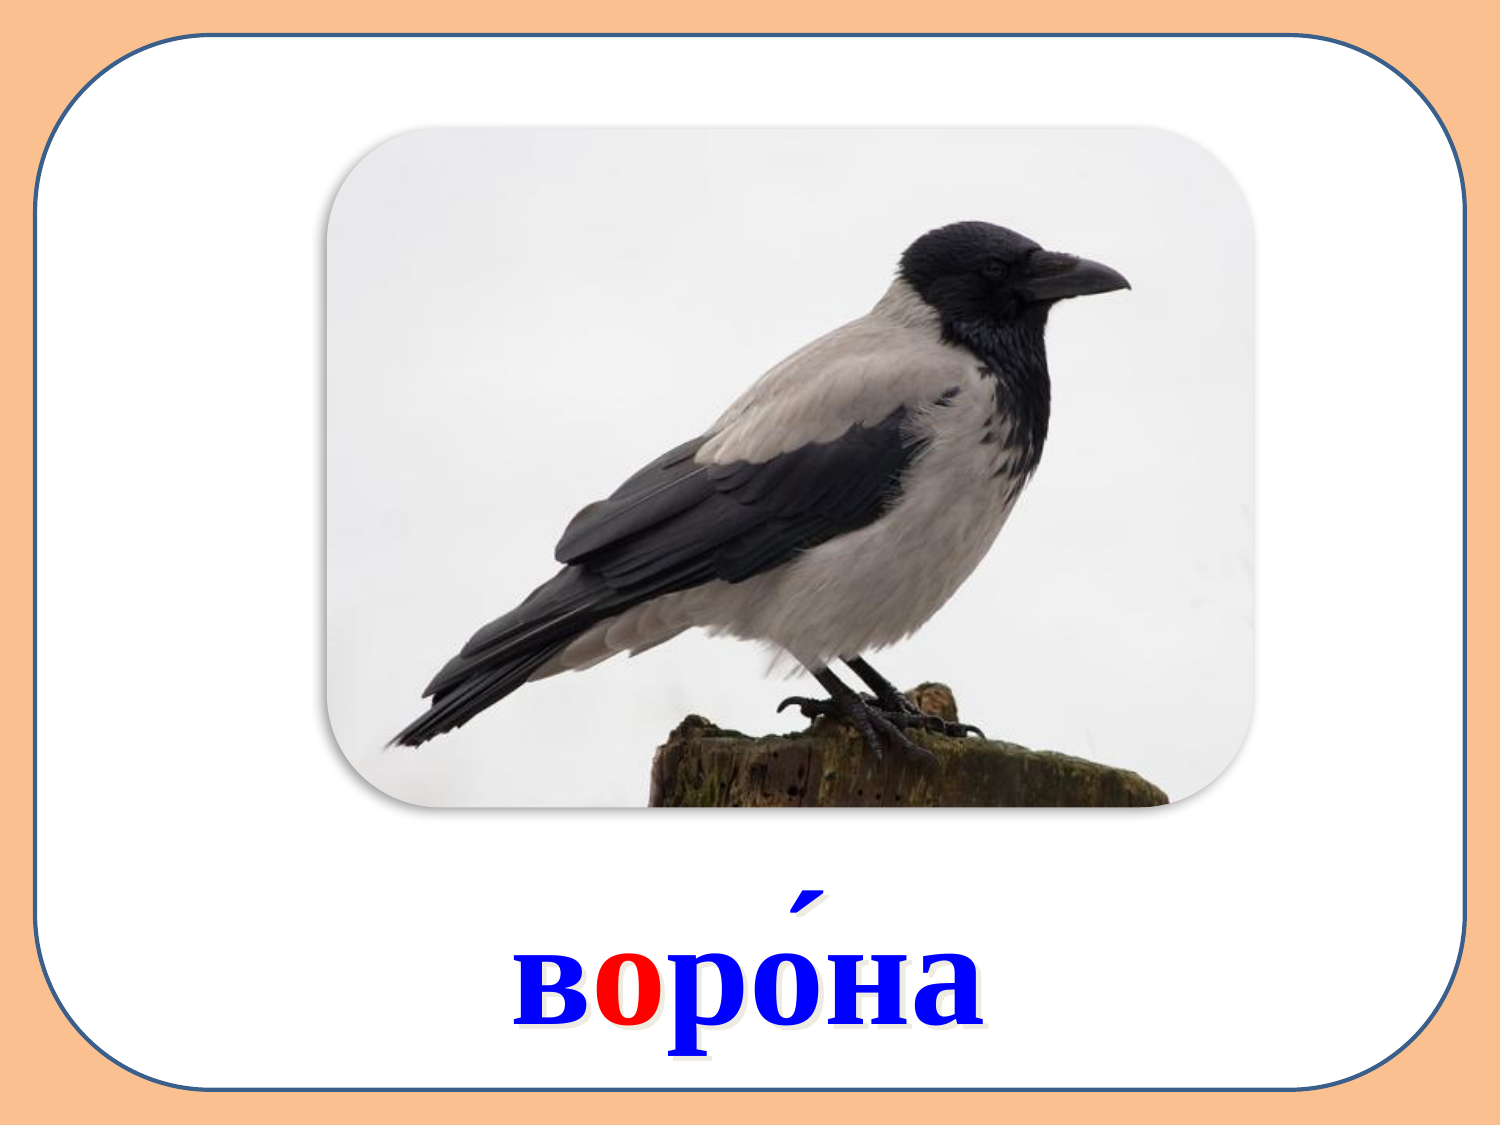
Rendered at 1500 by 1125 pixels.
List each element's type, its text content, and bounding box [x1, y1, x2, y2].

picture [326, 128, 1254, 808]
text_box [32, 32, 1467, 1027]
text_box [110, 1061, 1390, 1092]
text_box воро́на [73, 867, 1424, 1055]
